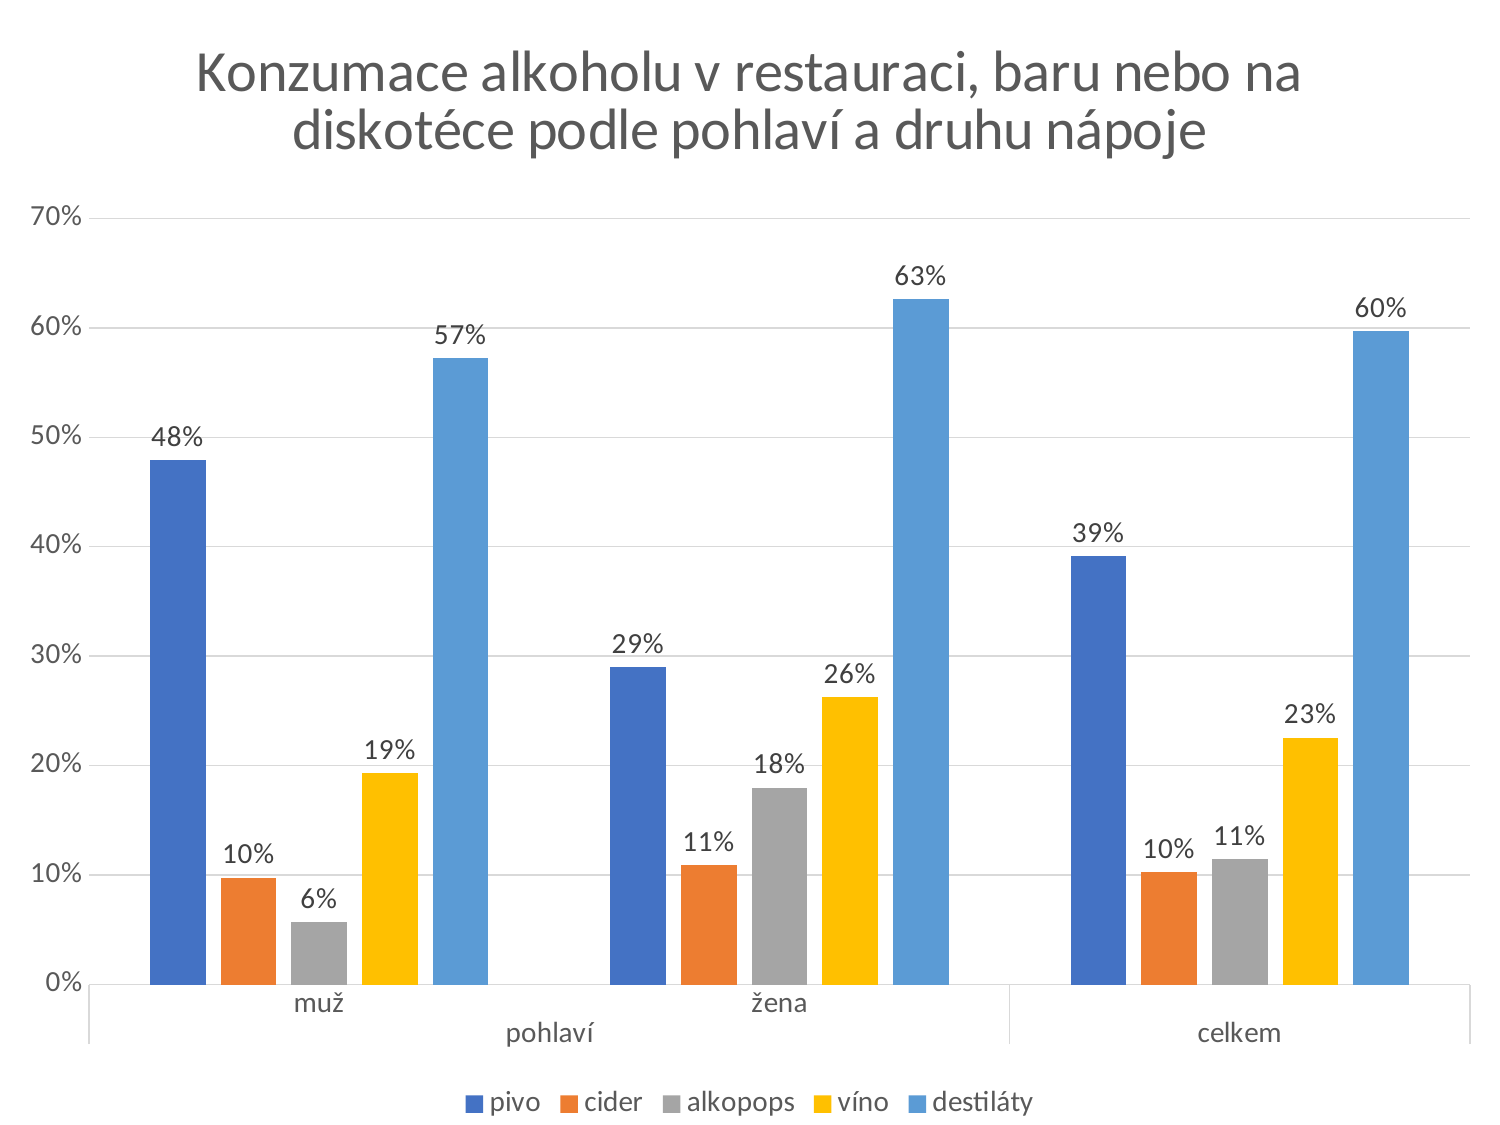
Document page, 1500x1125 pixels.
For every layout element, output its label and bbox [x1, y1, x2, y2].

chart [0, 0, 1500, 1125]
